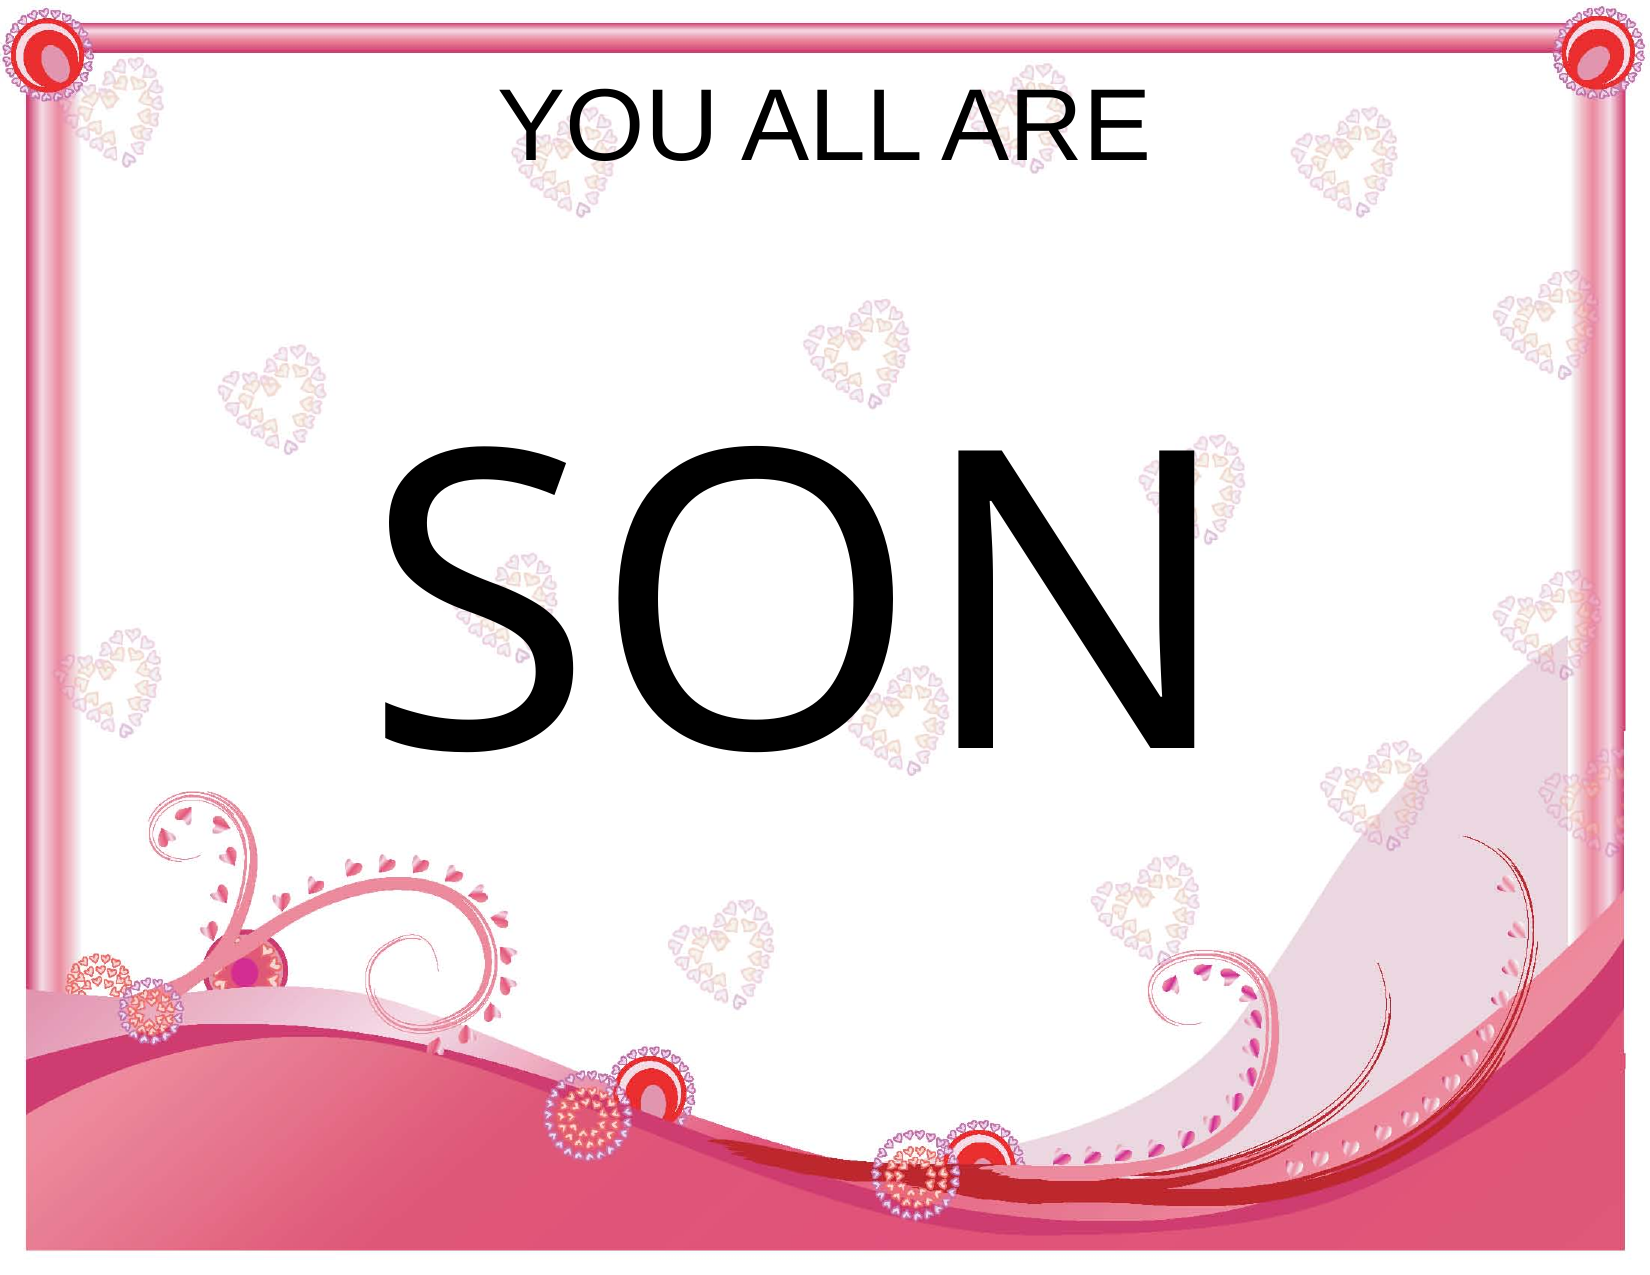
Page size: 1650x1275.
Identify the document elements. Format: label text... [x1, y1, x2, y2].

picture [0, 0, 1650, 1275]
text_box SON [350, 324, 1588, 840]
title YOU ALL ARE [82, 51, 1568, 264]
